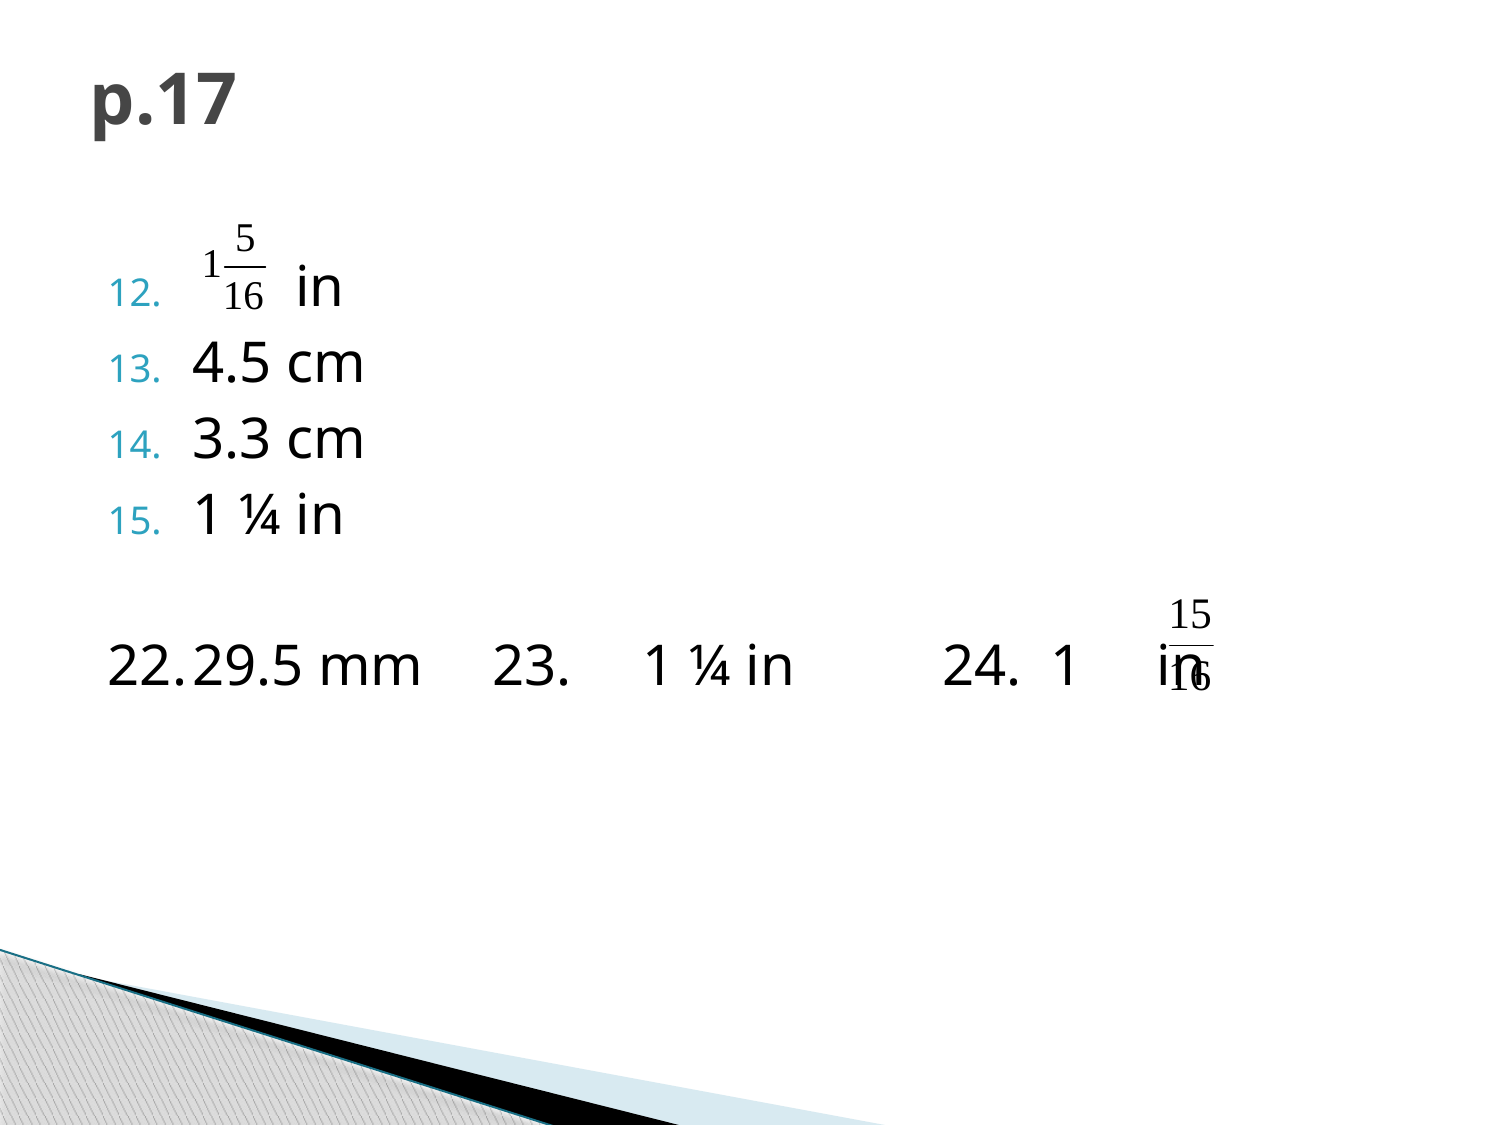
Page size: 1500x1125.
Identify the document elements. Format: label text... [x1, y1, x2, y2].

list in 4.5 cm 3.3 cm 1 ¼ in 22. 29.5 mm 23. 1 ¼ in 24. 1 in [75, 243, 1425, 986]
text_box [1162, 587, 1221, 701]
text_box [199, 212, 276, 319]
title p.17 [75, 45, 1425, 233]
